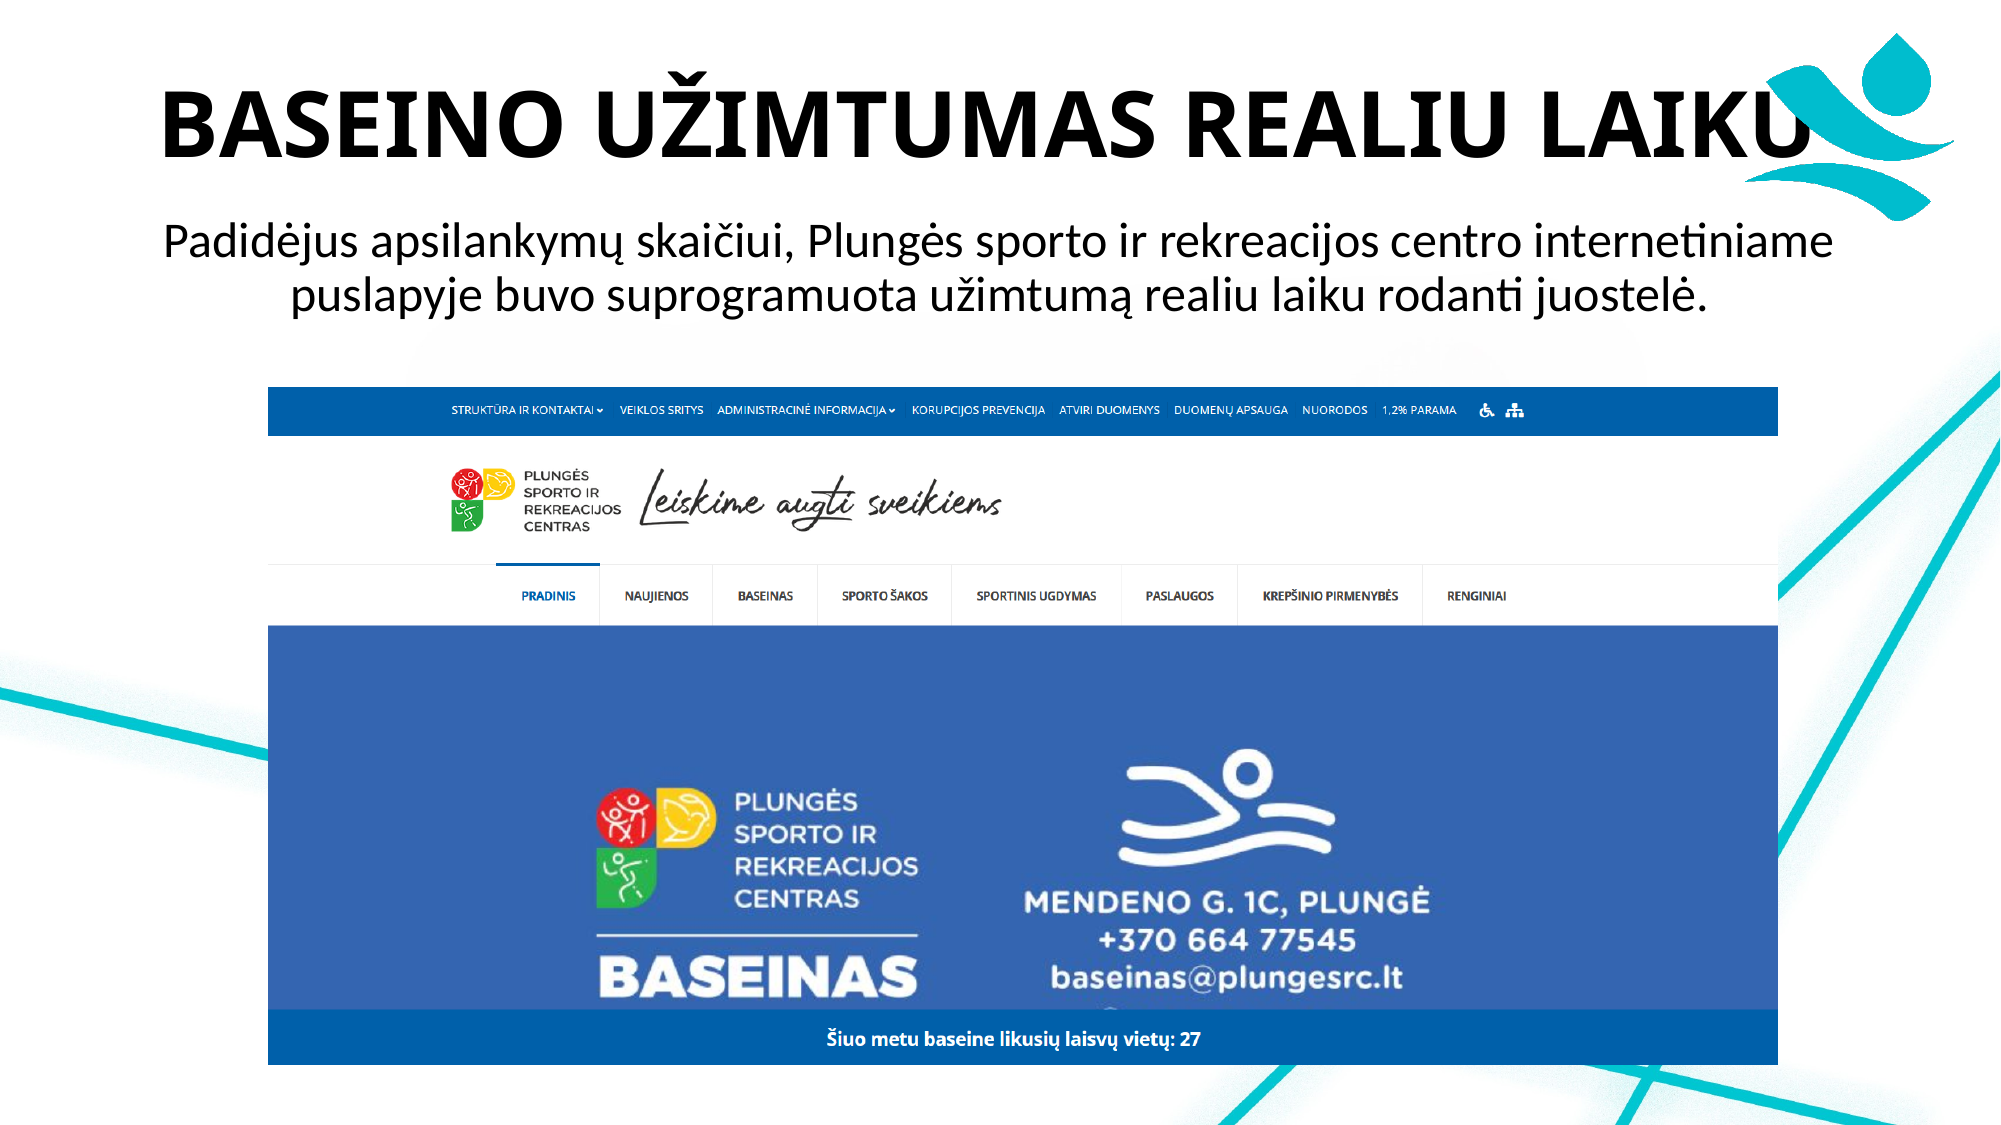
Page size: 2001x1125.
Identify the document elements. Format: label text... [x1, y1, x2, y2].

title BASEINO UŽIMTUMAS REALIU LAIKU [137, 59, 1745, 195]
list Padidėjus apsilankymų skaičiui, Plungės sporto ir rekreacijos centro internetiniame puslapyje buvo suprogramuota užimtumą realiu laiku rodanti juostelė. [111, 195, 1889, 331]
picture [0, 0, 2001, 1125]
